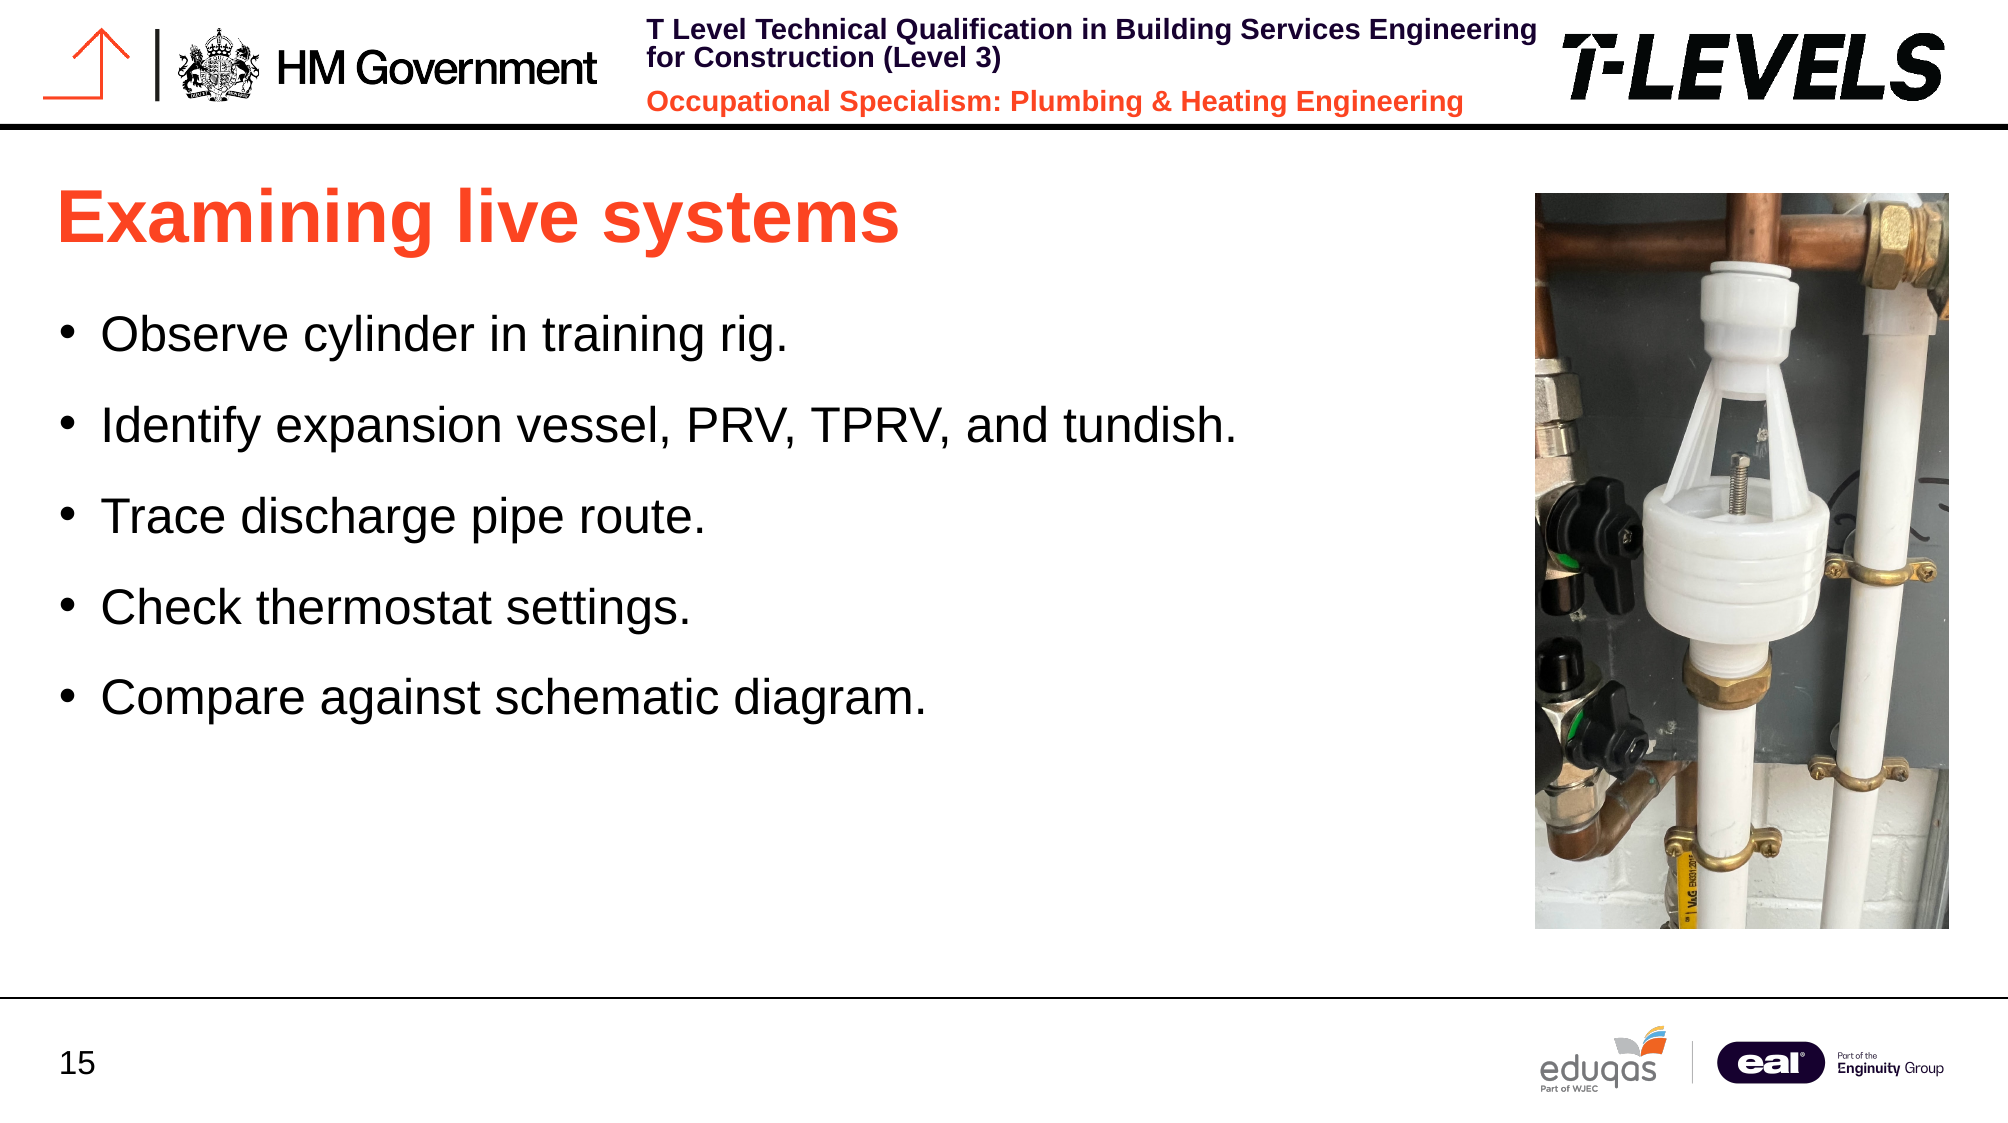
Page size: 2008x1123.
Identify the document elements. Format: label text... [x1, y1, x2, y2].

list Observe cylinder in training rig. Identify expansion vessel, PRV, TPRV, and tundish. Trace discharge pipe route. Check thermostat settings. Compare against schematic diagram. [59, 295, 1379, 957]
picture [1535, 1021, 1949, 1097]
picture [1543, 25, 1964, 108]
picture [155, 28, 597, 102]
picture [1535, 193, 1949, 929]
title Examining live systems [41, 111, 1949, 314]
picture [38, 27, 136, 100]
